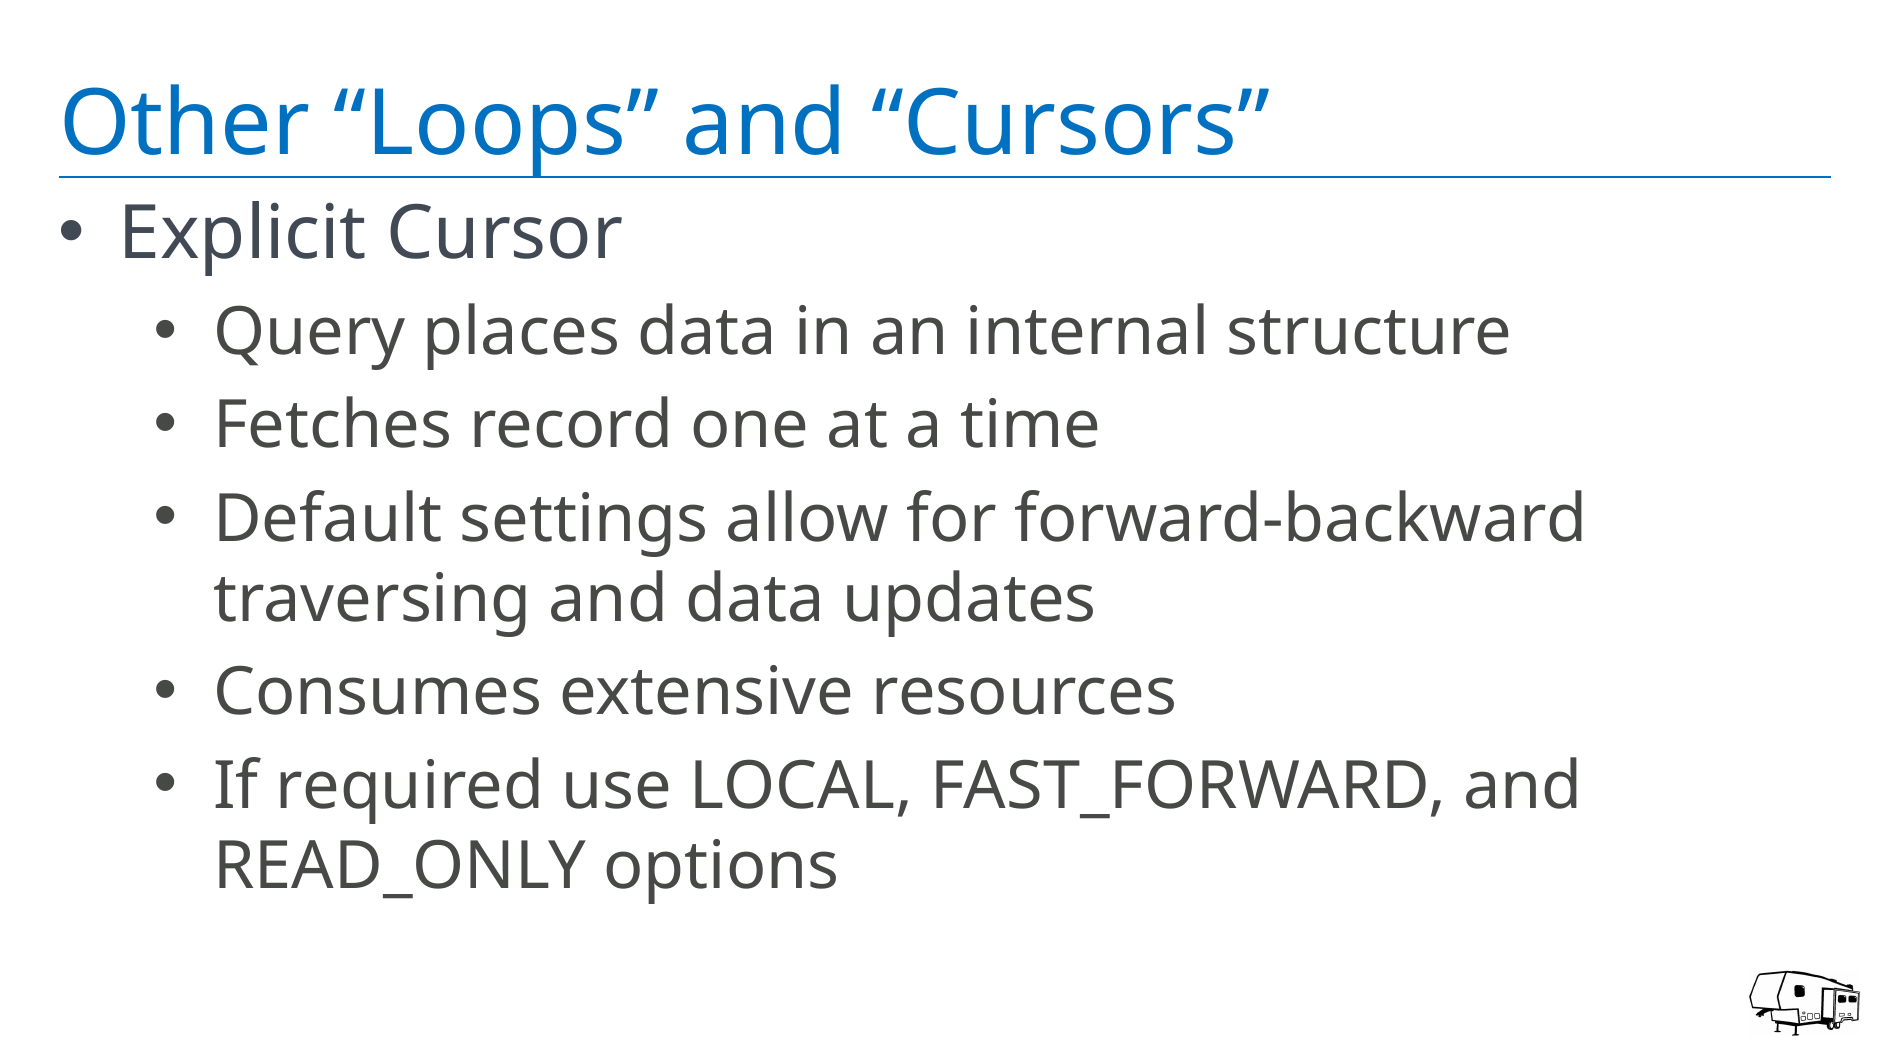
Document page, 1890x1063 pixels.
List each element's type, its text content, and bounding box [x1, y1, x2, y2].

picture [1747, 970, 1861, 1037]
list Explicit Cursor Query places data in an internal structure Fetches record one at a time Default settings allow for forward-backward traversing and data updates Consumes extensive resources If required use LOCAL, FAST_FORWARD, and READ_ONLY options [59, 193, 1831, 1034]
title Other “Loops” and “Cursors” [59, 59, 1831, 176]
